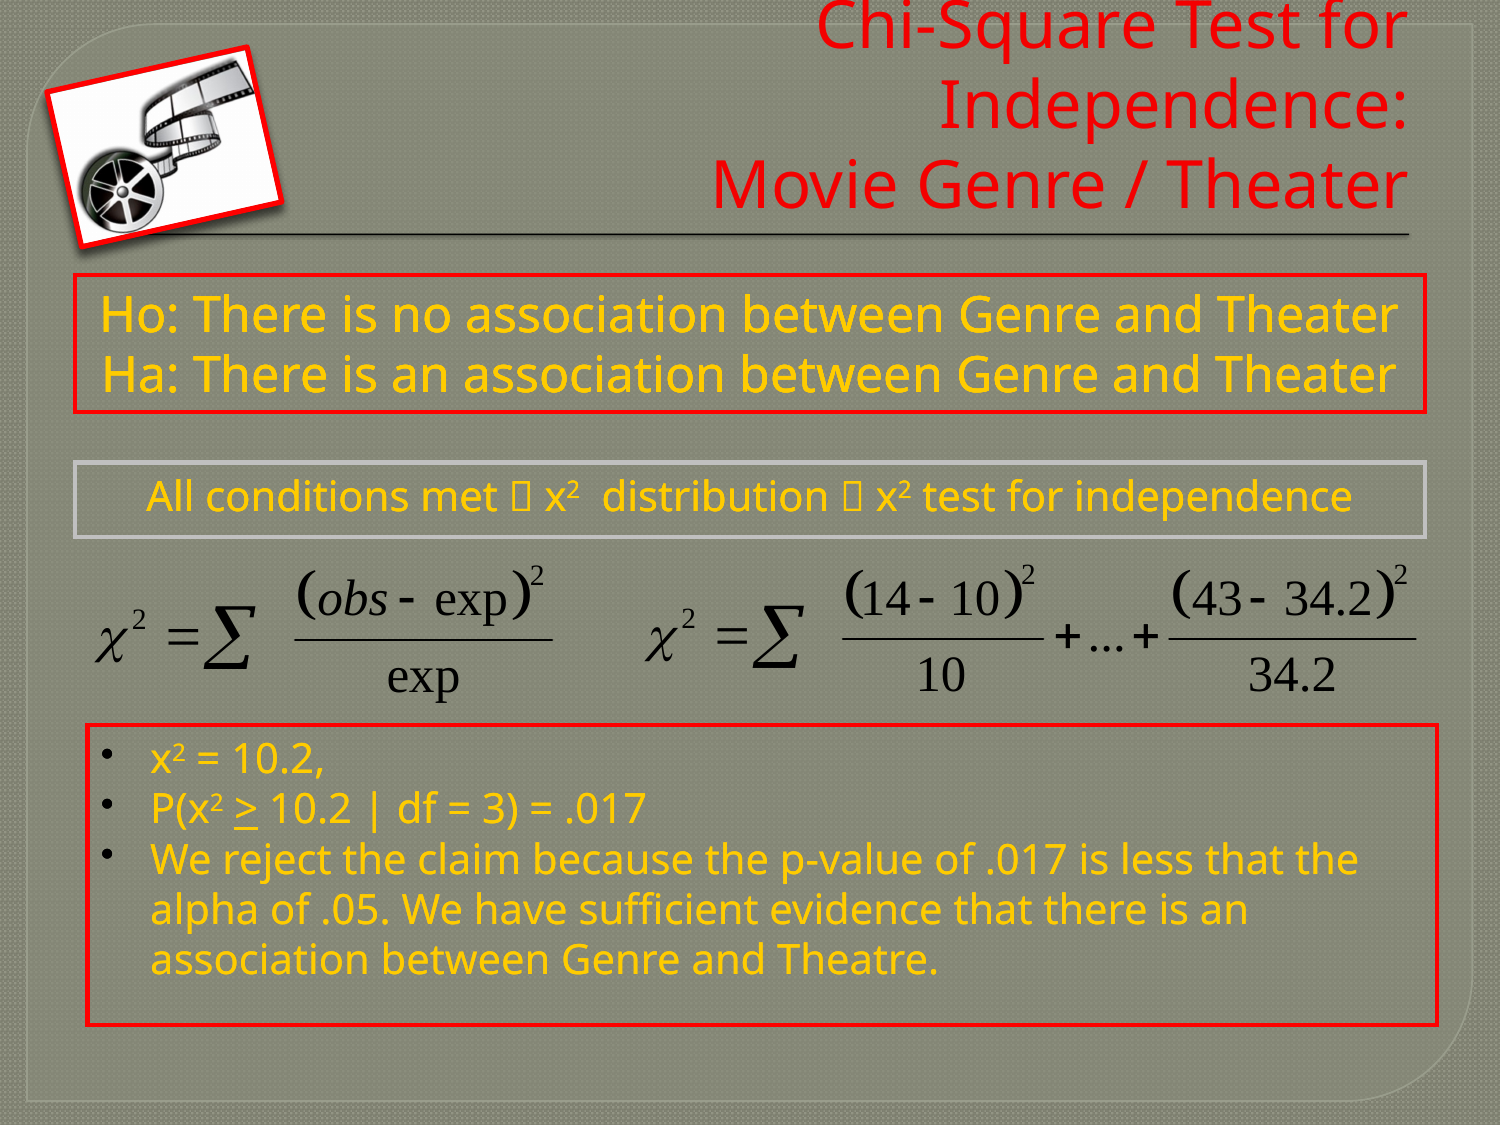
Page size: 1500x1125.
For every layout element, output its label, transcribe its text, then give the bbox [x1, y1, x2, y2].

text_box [87, 549, 563, 713]
text_box All conditions met  x2 distribution  x2 test for independence [74, 462, 1425, 538]
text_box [637, 549, 1426, 703]
text_box x2 = 10.2, P(x2 > 10.2 | df = 3) = .017 We reject the claim because the p-value of .017 is less that the alpha of .05. We have sufficient evidence that there is an association between Genre and Theatre. [87, 724, 1438, 1025]
picture [51, 51, 278, 243]
text_box Ho: There is no association between Genre and Theater Ha: There is an association between Genre and Theater [74, 274, 1425, 413]
title Chi-Square Test for Independence: Movie Genre / Theater [312, 41, 1425, 230]
